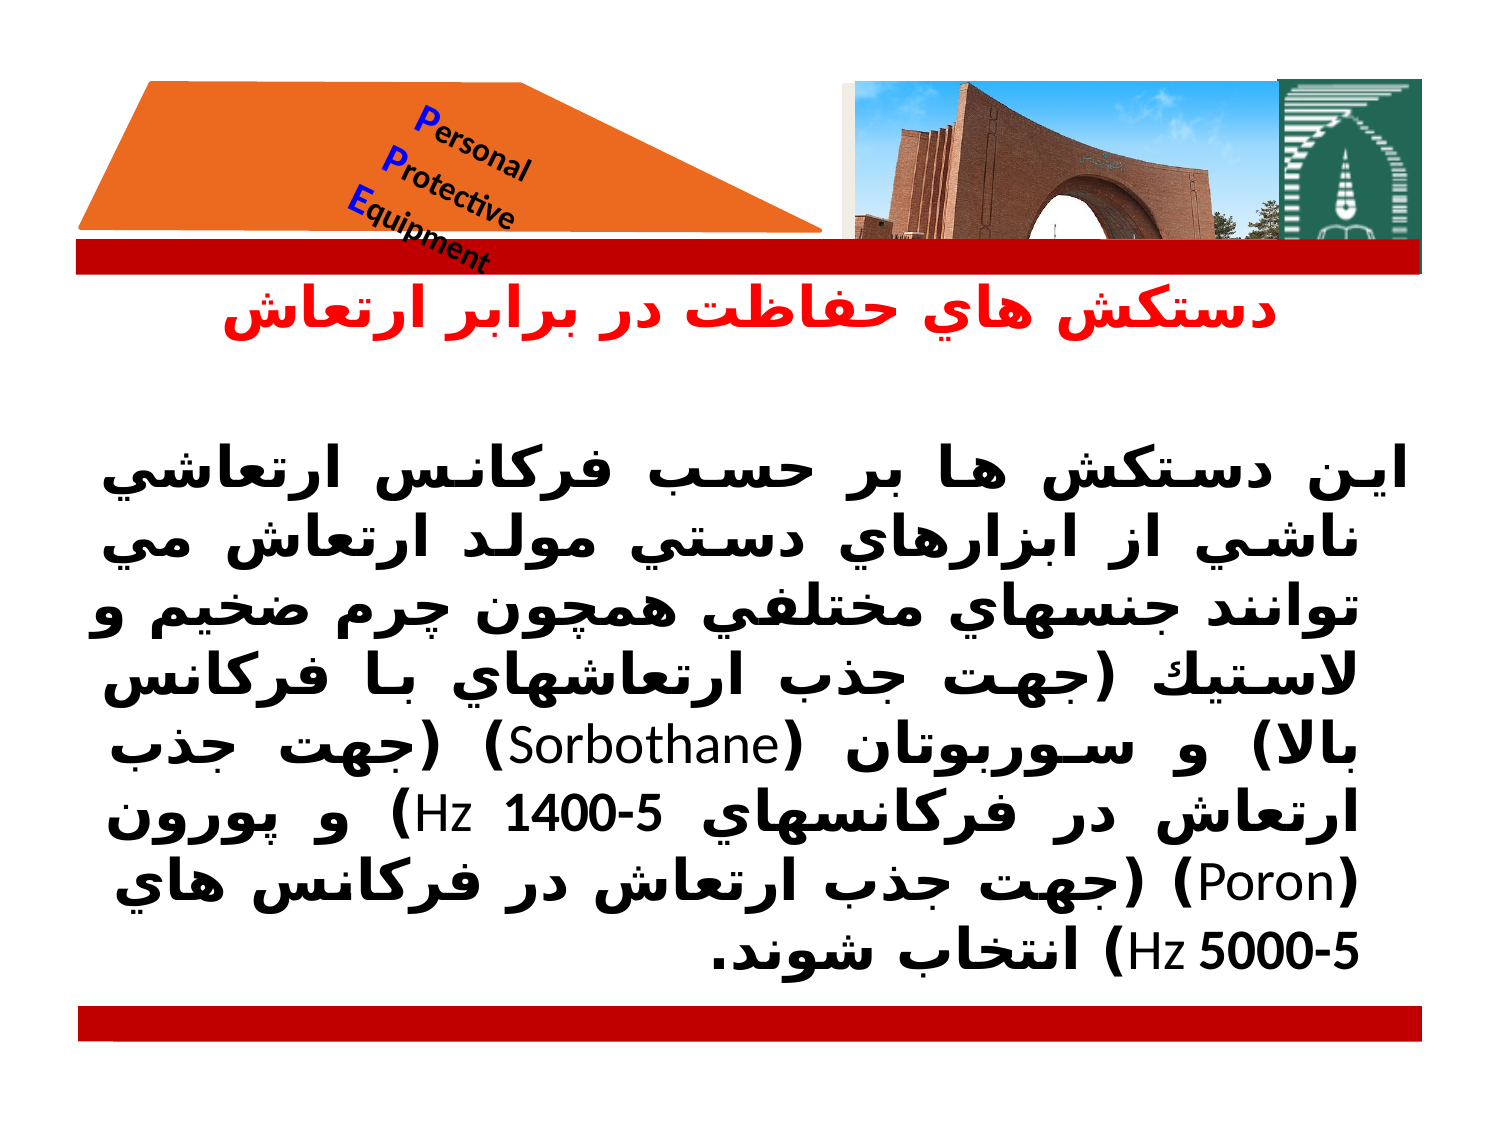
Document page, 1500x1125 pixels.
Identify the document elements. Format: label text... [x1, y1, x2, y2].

picture [855, 79, 1422, 262]
list دستكش هاي حفاظت در برابر ارتعاش‌ اين دستكش ها بر حسب فركانس ارتعاشي ناشي از ابزارهاي دستي مولد ارتعاش مي توانند جنسهاي مختلفي همچون چرم ضخيم و لاستيك (جهت جذب ارتعاشهاي با فركانس بالا) و سوربوتان (Sorbothane) (جهت جذب ارتعاش در فركانسهاي Hz 1400-5) و پورون (Poron) (جهت جذب ارتعاش در فركانس هاي Hz 5000-5) انتخاب شوند. [75, 262, 1425, 1005]
